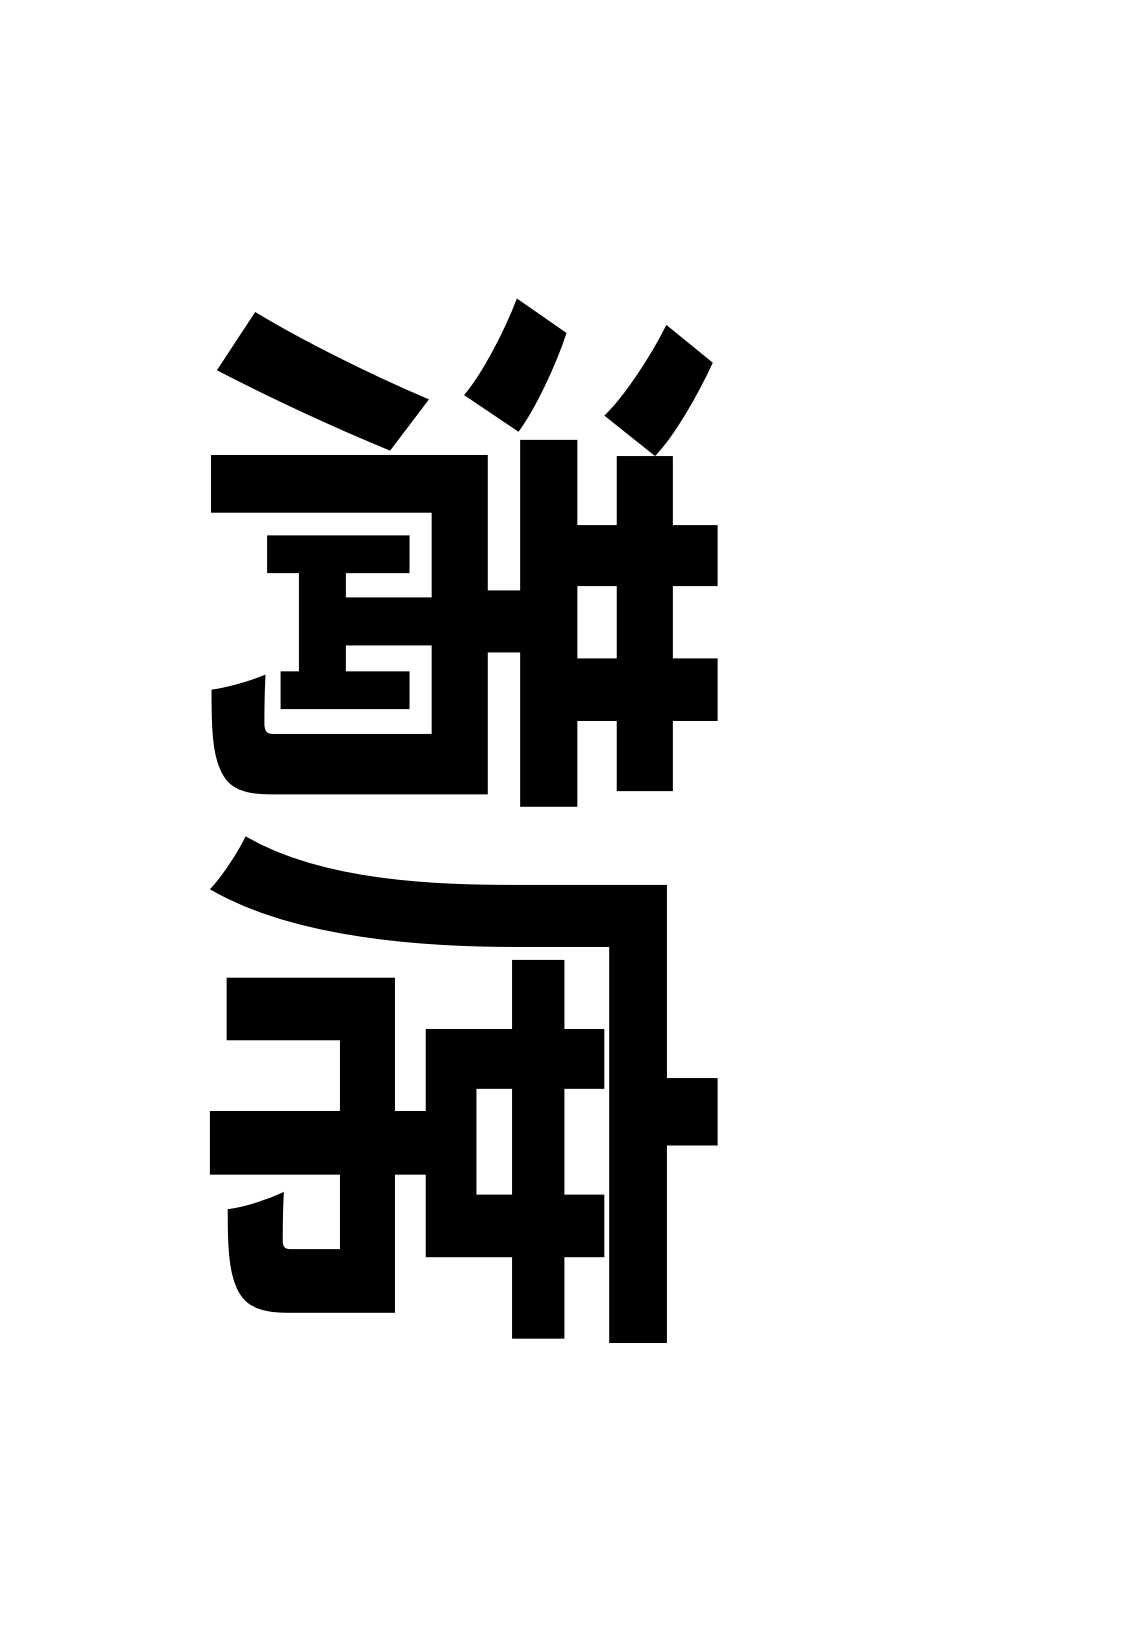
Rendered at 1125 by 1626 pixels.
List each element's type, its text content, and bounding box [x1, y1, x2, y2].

text_box 満席 [144, 37, 829, 1614]
